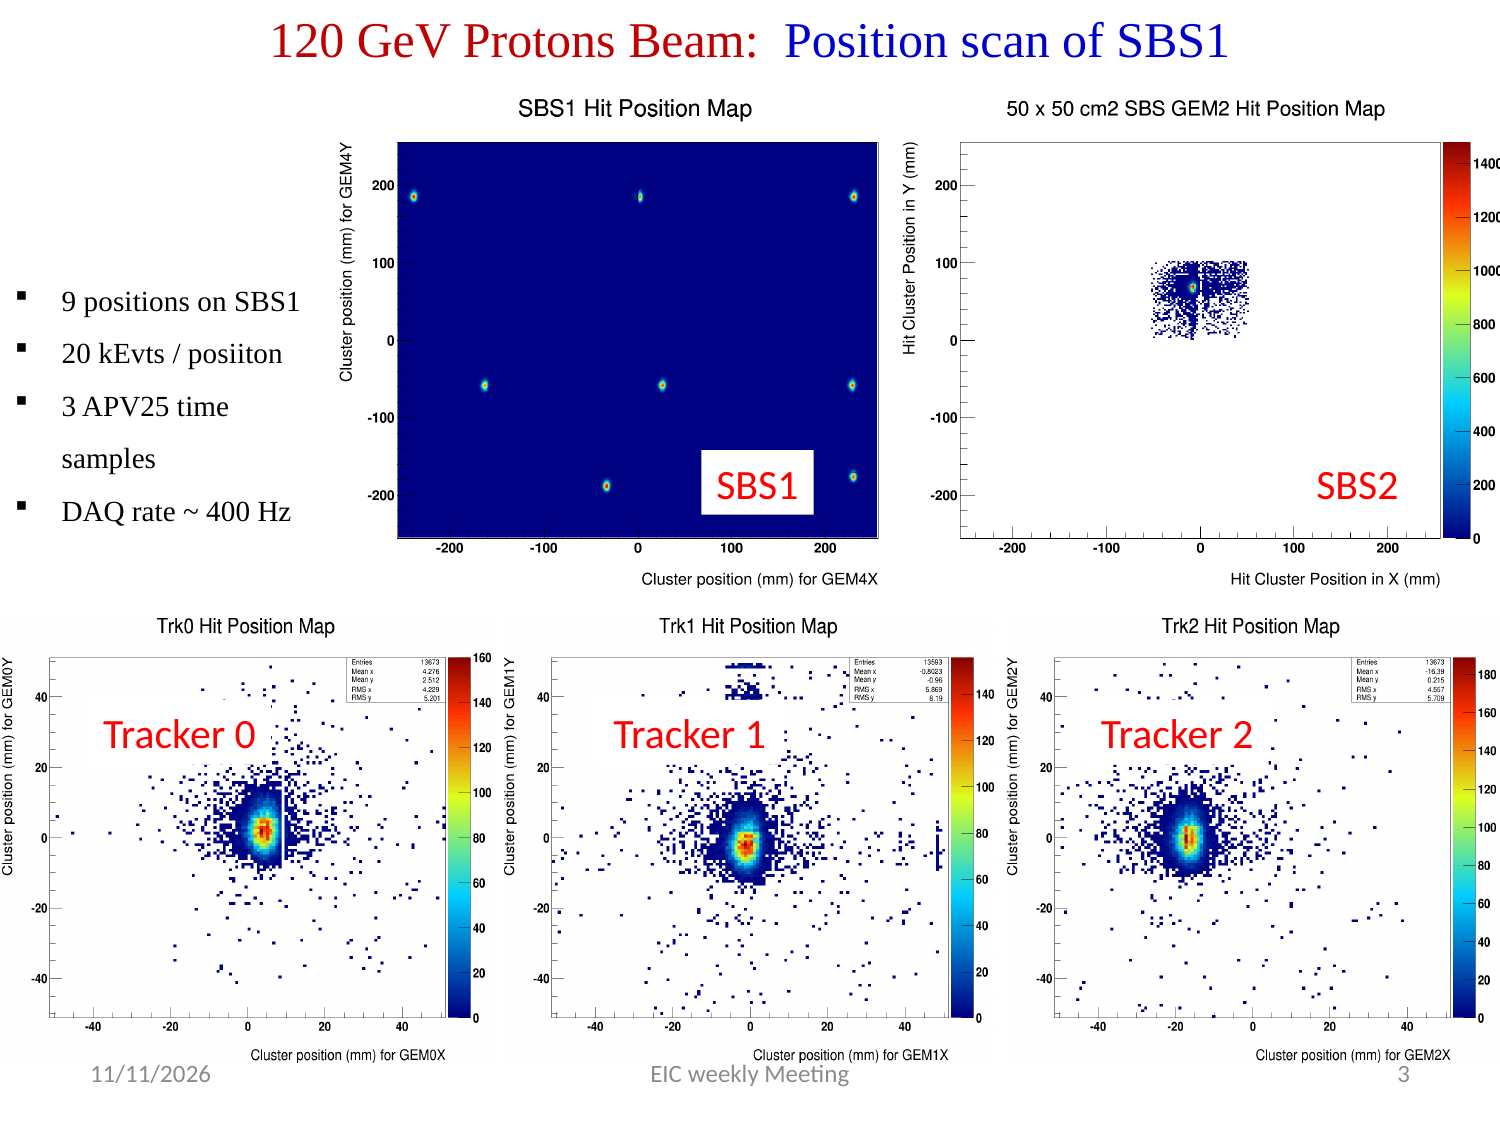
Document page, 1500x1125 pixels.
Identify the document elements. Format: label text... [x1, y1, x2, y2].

text_box 9 positions on SBS1 20 kEvts / posiiton 3 APV25 time samples DAQ rate ~ 400 Hz [0, 257, 332, 535]
picture [0, 612, 496, 1063]
slide_number 3 [1074, 1072, 1425, 1103]
footer EIC weekly Meeting [512, 1072, 988, 1103]
text_box 120 GeV Protons Beam: Position scan of SBS1 [0, 0, 1500, 75]
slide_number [75, 1072, 425, 1103]
picture [1004, 612, 1500, 1063]
picture [502, 612, 998, 1063]
picture [337, 92, 1500, 588]
